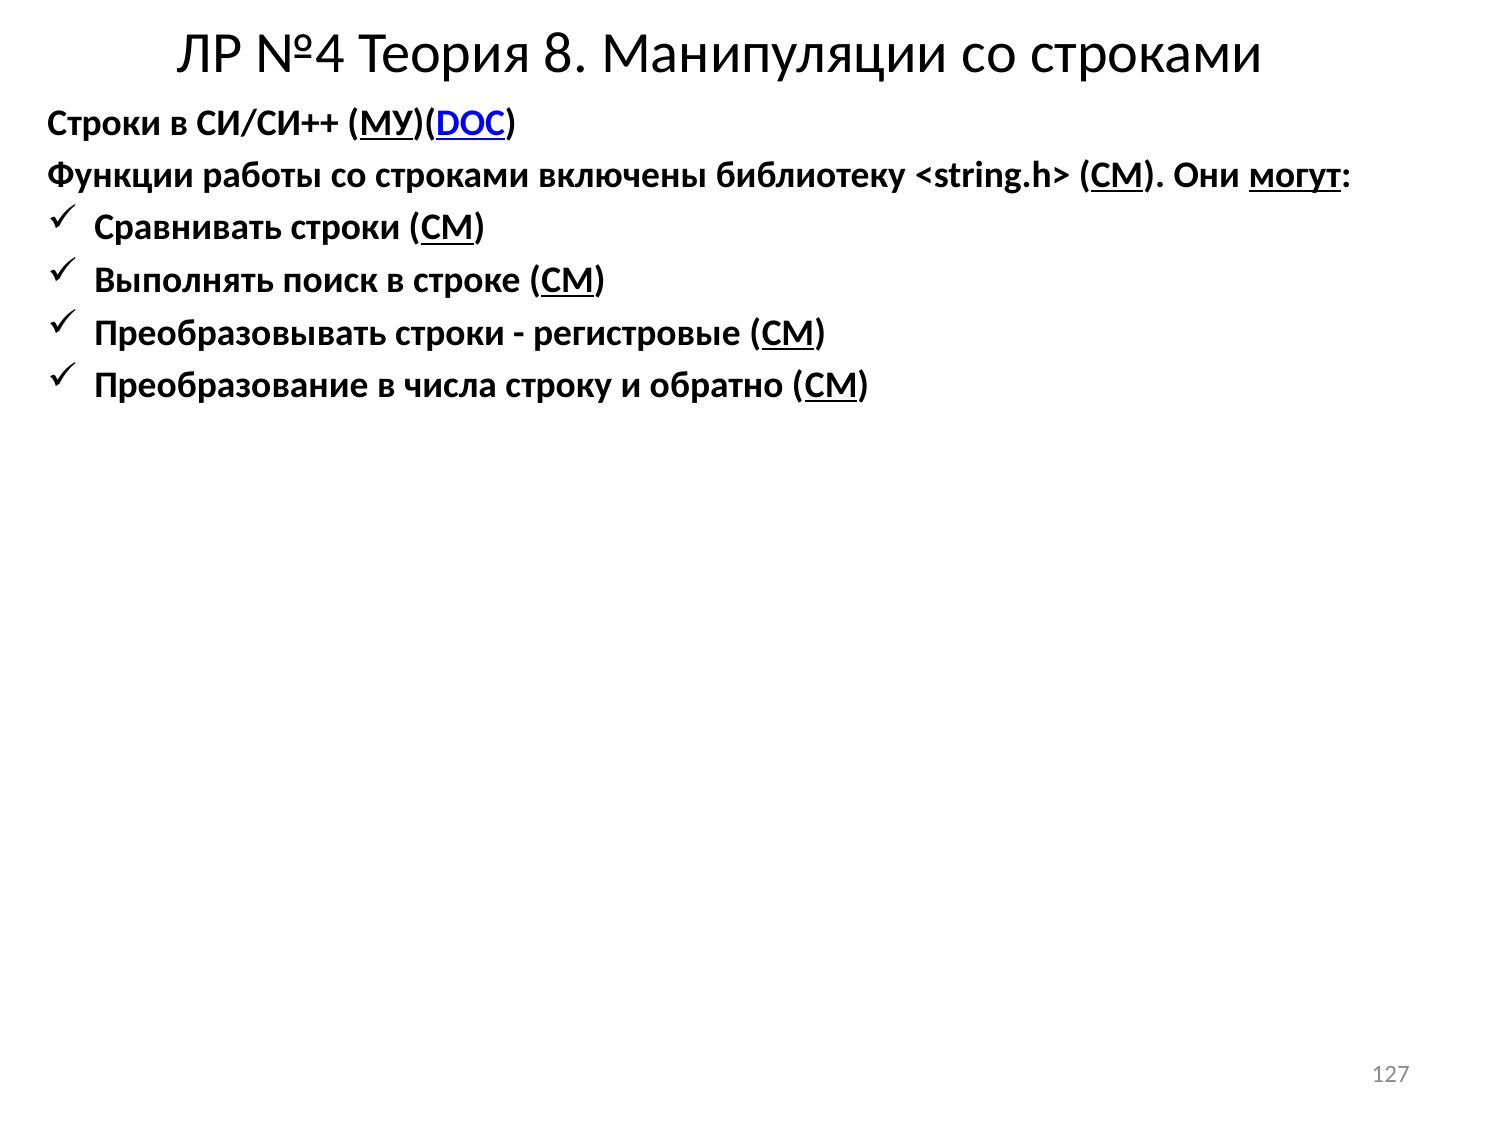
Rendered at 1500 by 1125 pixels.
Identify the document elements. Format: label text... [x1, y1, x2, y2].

slide_number 127 [1074, 1042, 1425, 1103]
title ЛР №4 Теория 8. Манипуляции со строками [159, 2, 1282, 89]
text_box Строки в СИ/СИ++ (МУ)(DOC) Функции работы со строками включены библиотеку <string.h> (СМ). Они могут: Сравнивать строки (СМ) Выполнять поиск в строке (СМ) Преобразовывать строки - регистровые (СМ) Преобразование в числа строку и обратно (СМ) [32, 89, 1456, 1000]
